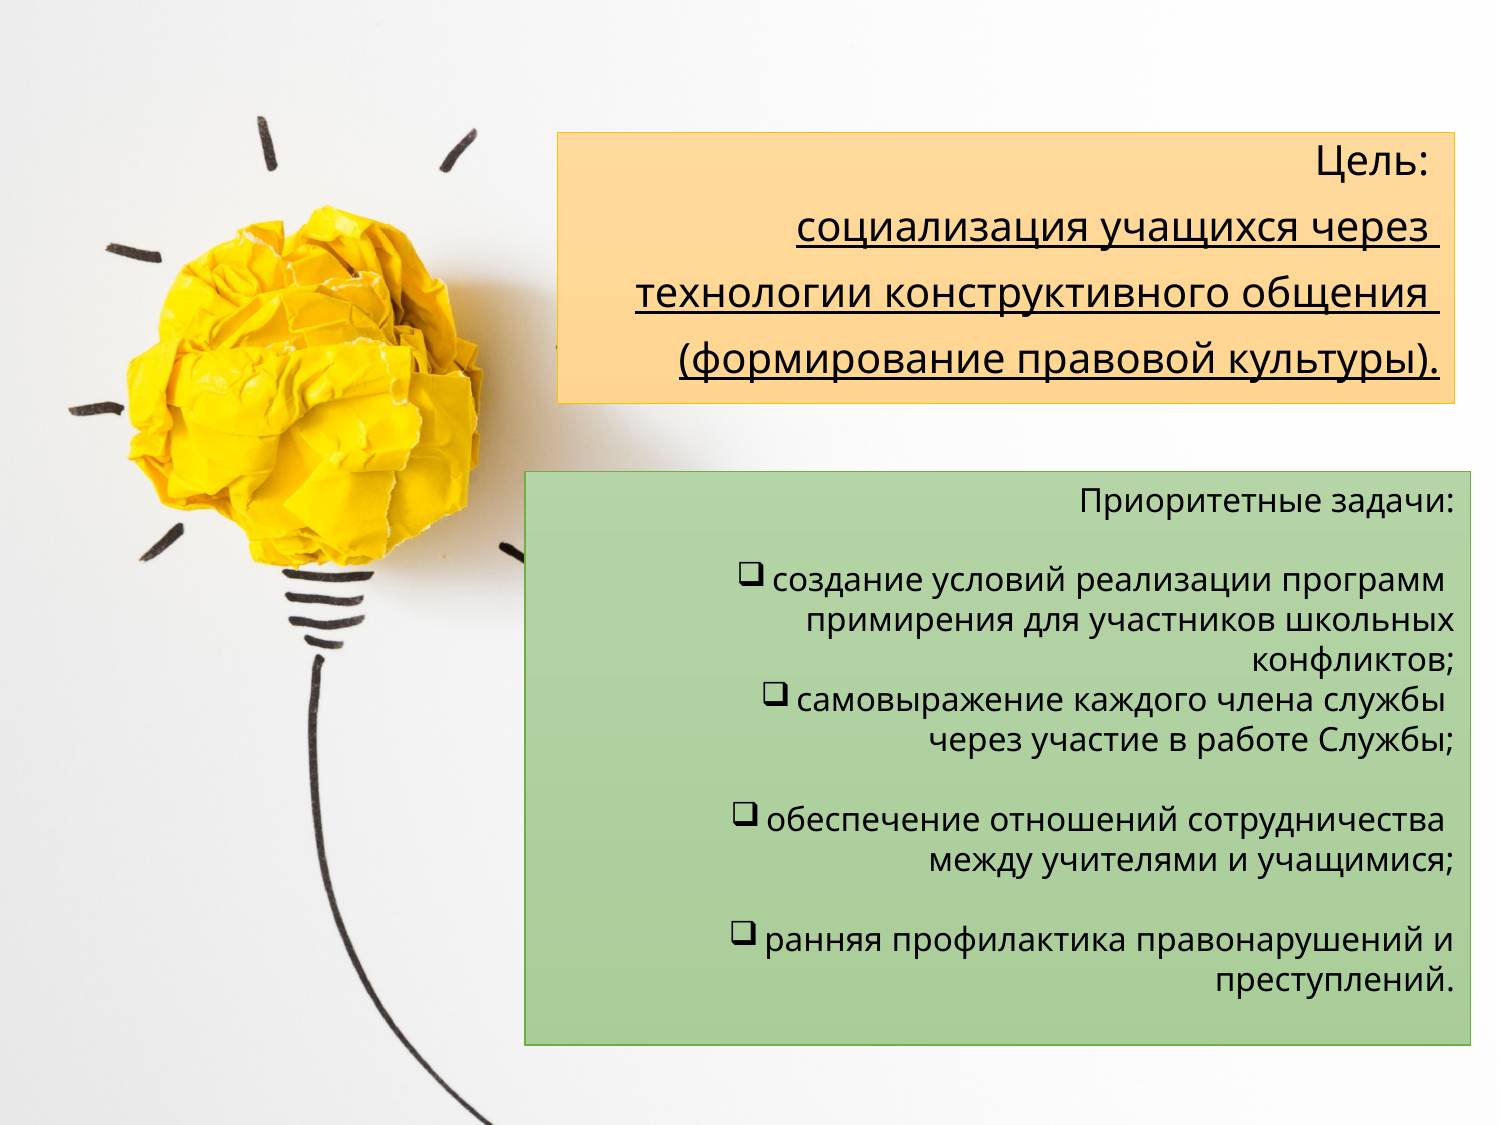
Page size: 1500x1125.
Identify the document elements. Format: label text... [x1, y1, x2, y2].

picture [0, 0, 1497, 1125]
subtitle Цель: социализация учащихся через технологии конструктивного общения (формирование правовой культуры). [557, 132, 1455, 404]
title Цели и задачи: [397, 38, 1470, 187]
text_box Приоритетные задачи: создание условий реализации программ примирения для участников школьных конфликтов; самовыражение каждого члена службы через участие в работе Службы; обеспечение отношений сотрудничества между учителями и учащимися; ранняя профилактика правонарушений и преступлений. [524, 471, 1471, 1046]
